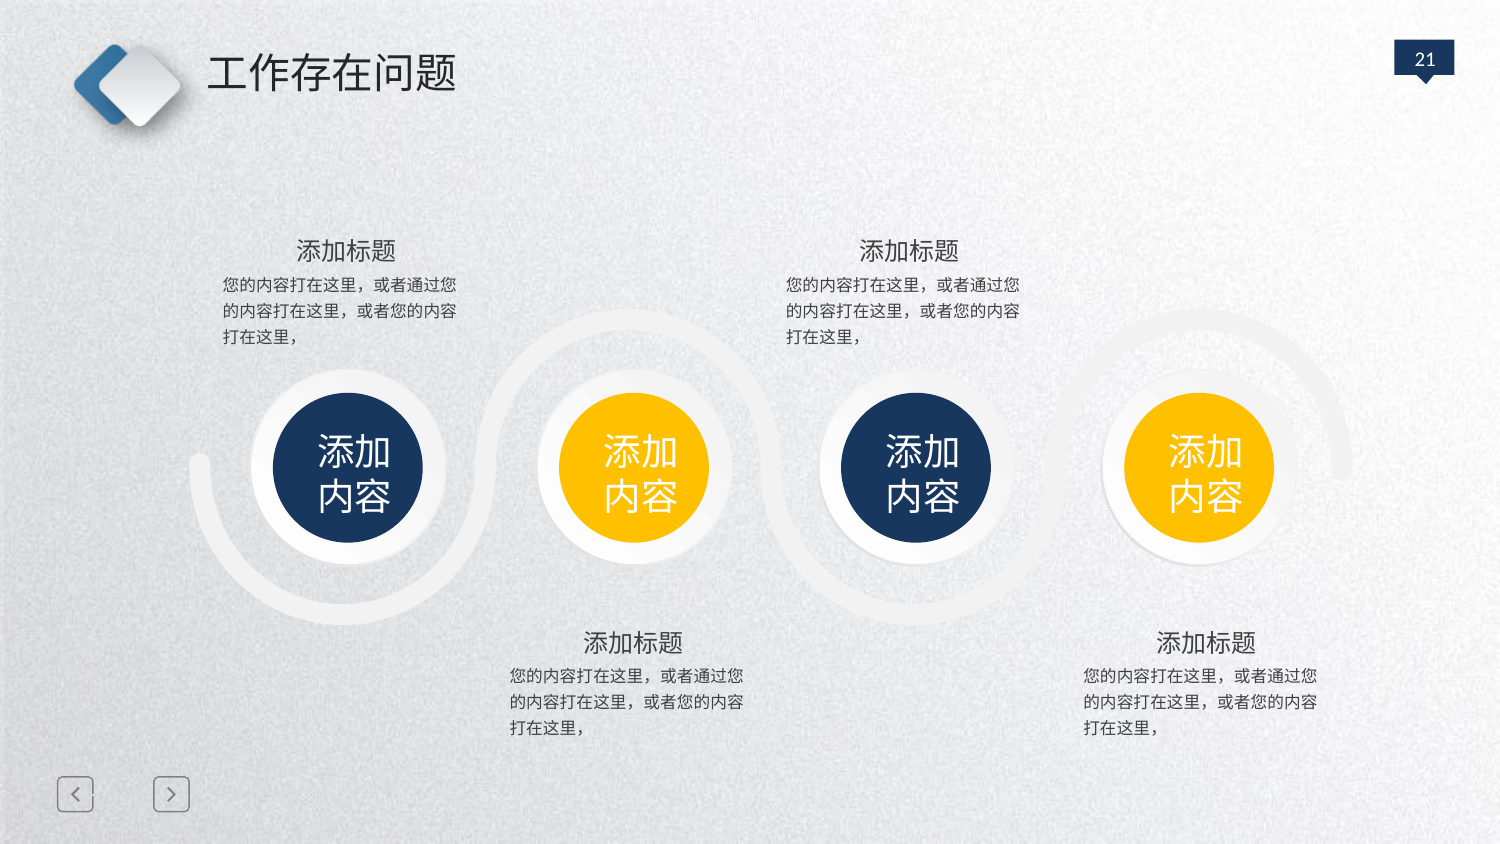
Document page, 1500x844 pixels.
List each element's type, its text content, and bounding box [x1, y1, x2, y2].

text_box 工作存在问题 [195, 41, 469, 103]
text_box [534, 368, 734, 567]
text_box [207, 220, 482, 356]
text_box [816, 368, 1016, 567]
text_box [1099, 368, 1299, 567]
picture [0, 0, 1500, 844]
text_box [199, 319, 1343, 615]
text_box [1068, 612, 1343, 747]
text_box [494, 612, 769, 747]
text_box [770, 220, 1045, 356]
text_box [248, 368, 447, 567]
